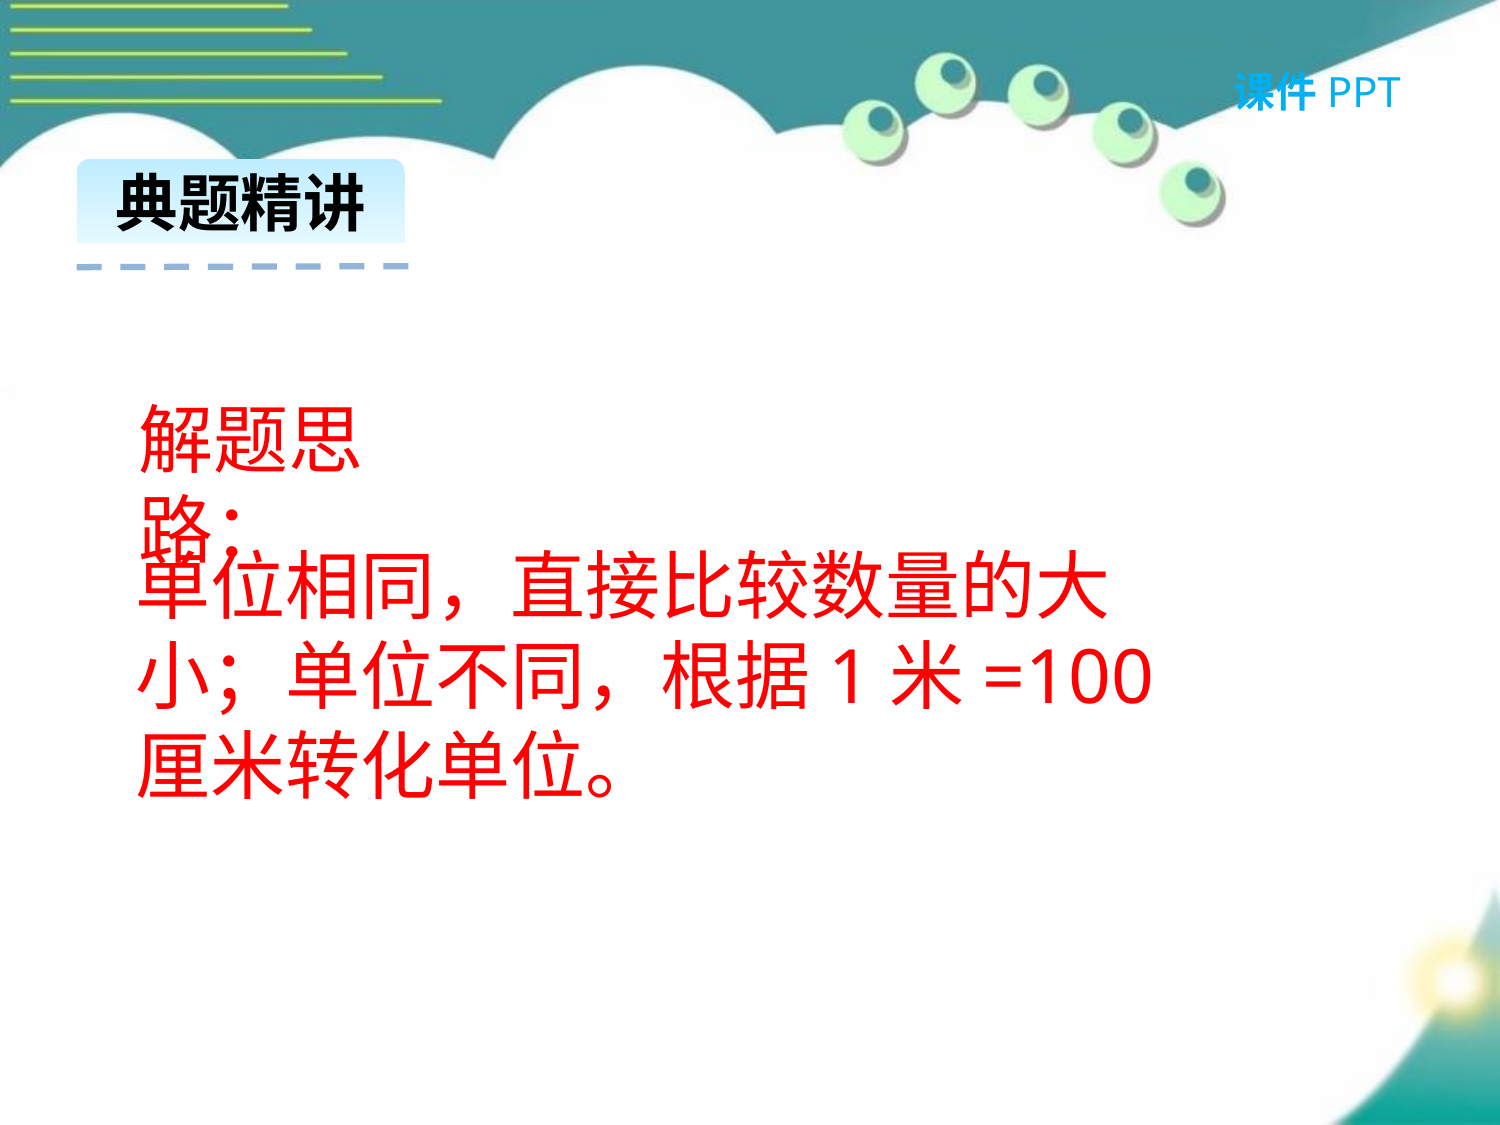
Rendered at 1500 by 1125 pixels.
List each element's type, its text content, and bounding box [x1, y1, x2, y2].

text_box 典题精讲 [76, 158, 405, 244]
picture [0, 0, 1500, 1125]
text_box 课件PPT [1218, 58, 1418, 124]
text_box 解题思路： [123, 385, 514, 581]
text_box 单位相同，直接比较数量的大小；单位不同，根据1米=100厘米转化单位。 [135, 538, 1234, 809]
